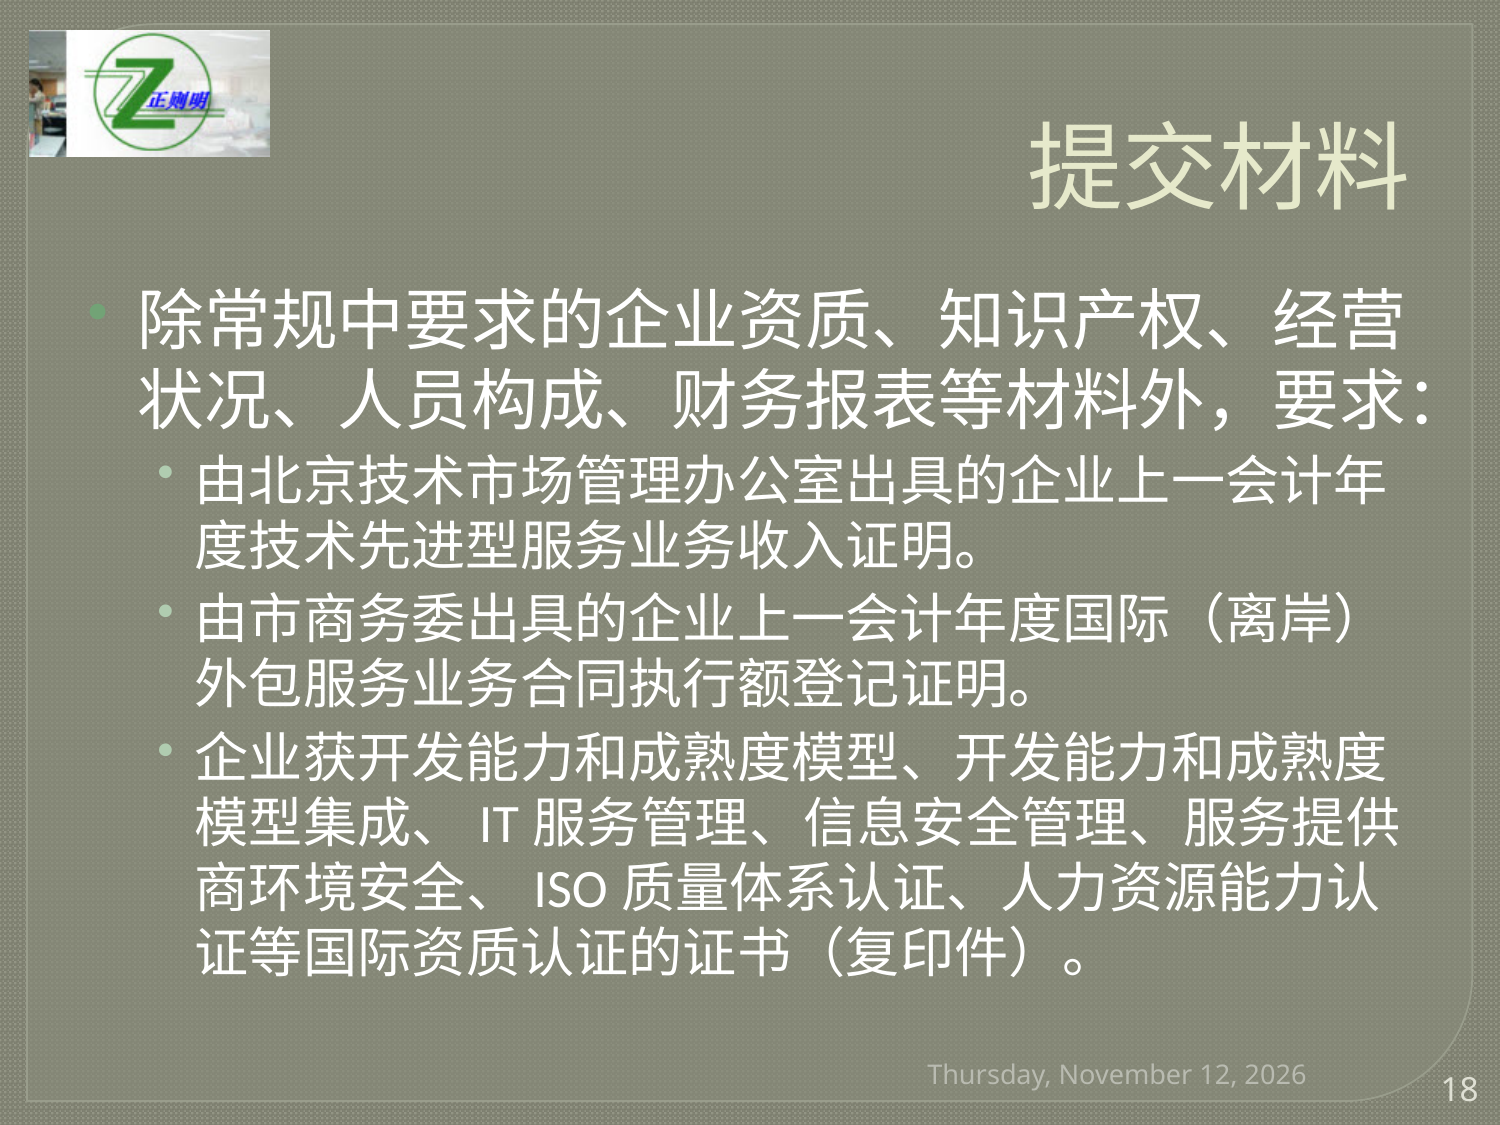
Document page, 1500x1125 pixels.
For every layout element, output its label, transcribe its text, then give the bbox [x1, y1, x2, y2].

list 除常规中要求的企业资质、知识产权、经营状况、人员构成、财务报表等材料外，要求： 由北京技术市场管理办公室出具的企业上一会计年度技术先进型服务业务收入证明。 由市商务委出具的企业上一会计年度国际（离岸）外包服务业务合同执行额登记证明。 企业获开发能力和成熟度模型、开发能力和成熟度模型集成、IT服务管理、信息安全管理、服务提供商环境安全、ISO质量体系认证、人力资源能力认证等国际资质认证的证书（复印件）。 [75, 270, 1425, 1013]
slide_number 18 [1417, 1068, 1494, 1114]
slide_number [912, 1050, 1405, 1095]
picture [29, 30, 270, 157]
title 提交材料 [75, 41, 1425, 230]
